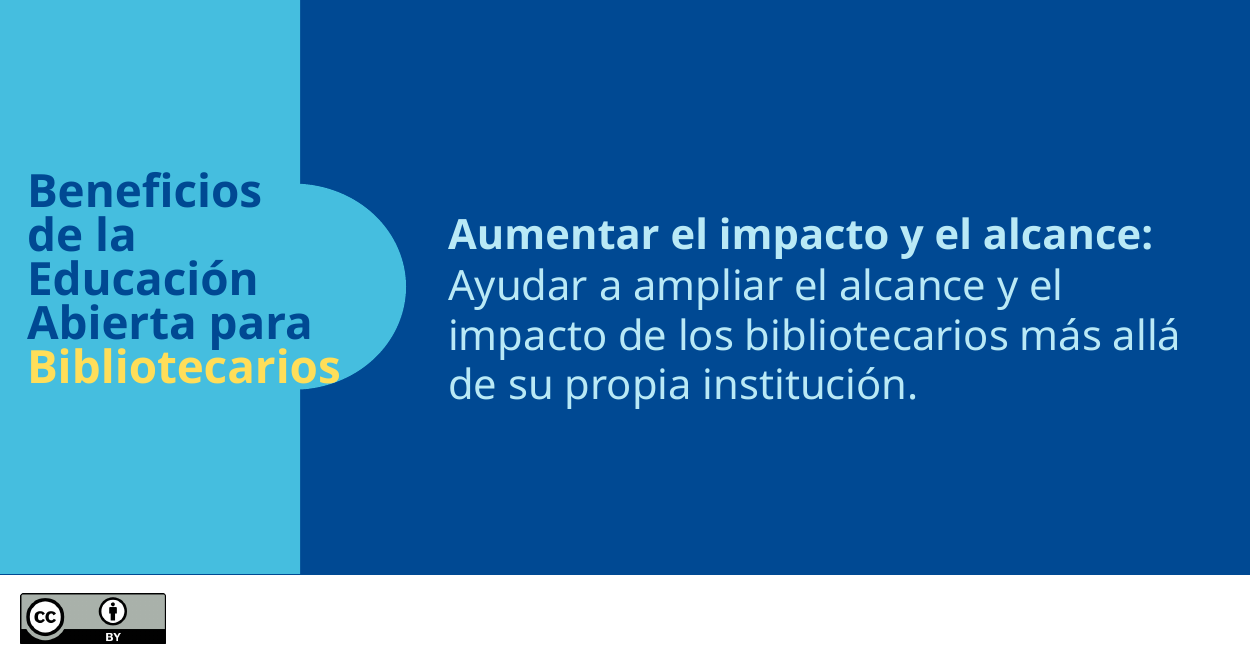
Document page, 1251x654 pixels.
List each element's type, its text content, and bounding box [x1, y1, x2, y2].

text_box [356, 200, 407, 373]
text_box [0, 0, 301, 574]
picture [20, 592, 166, 645]
text_box [0, 582, 1250, 654]
text_box Beneficios de la Educación Abierta para Bibliotecarios [14, 160, 356, 405]
text_box Aumentar el impacto y el alcance: Ayudar a ampliar el alcance y el impacto de los bibliotecarios más allá de su propia institución. [435, 196, 1198, 421]
